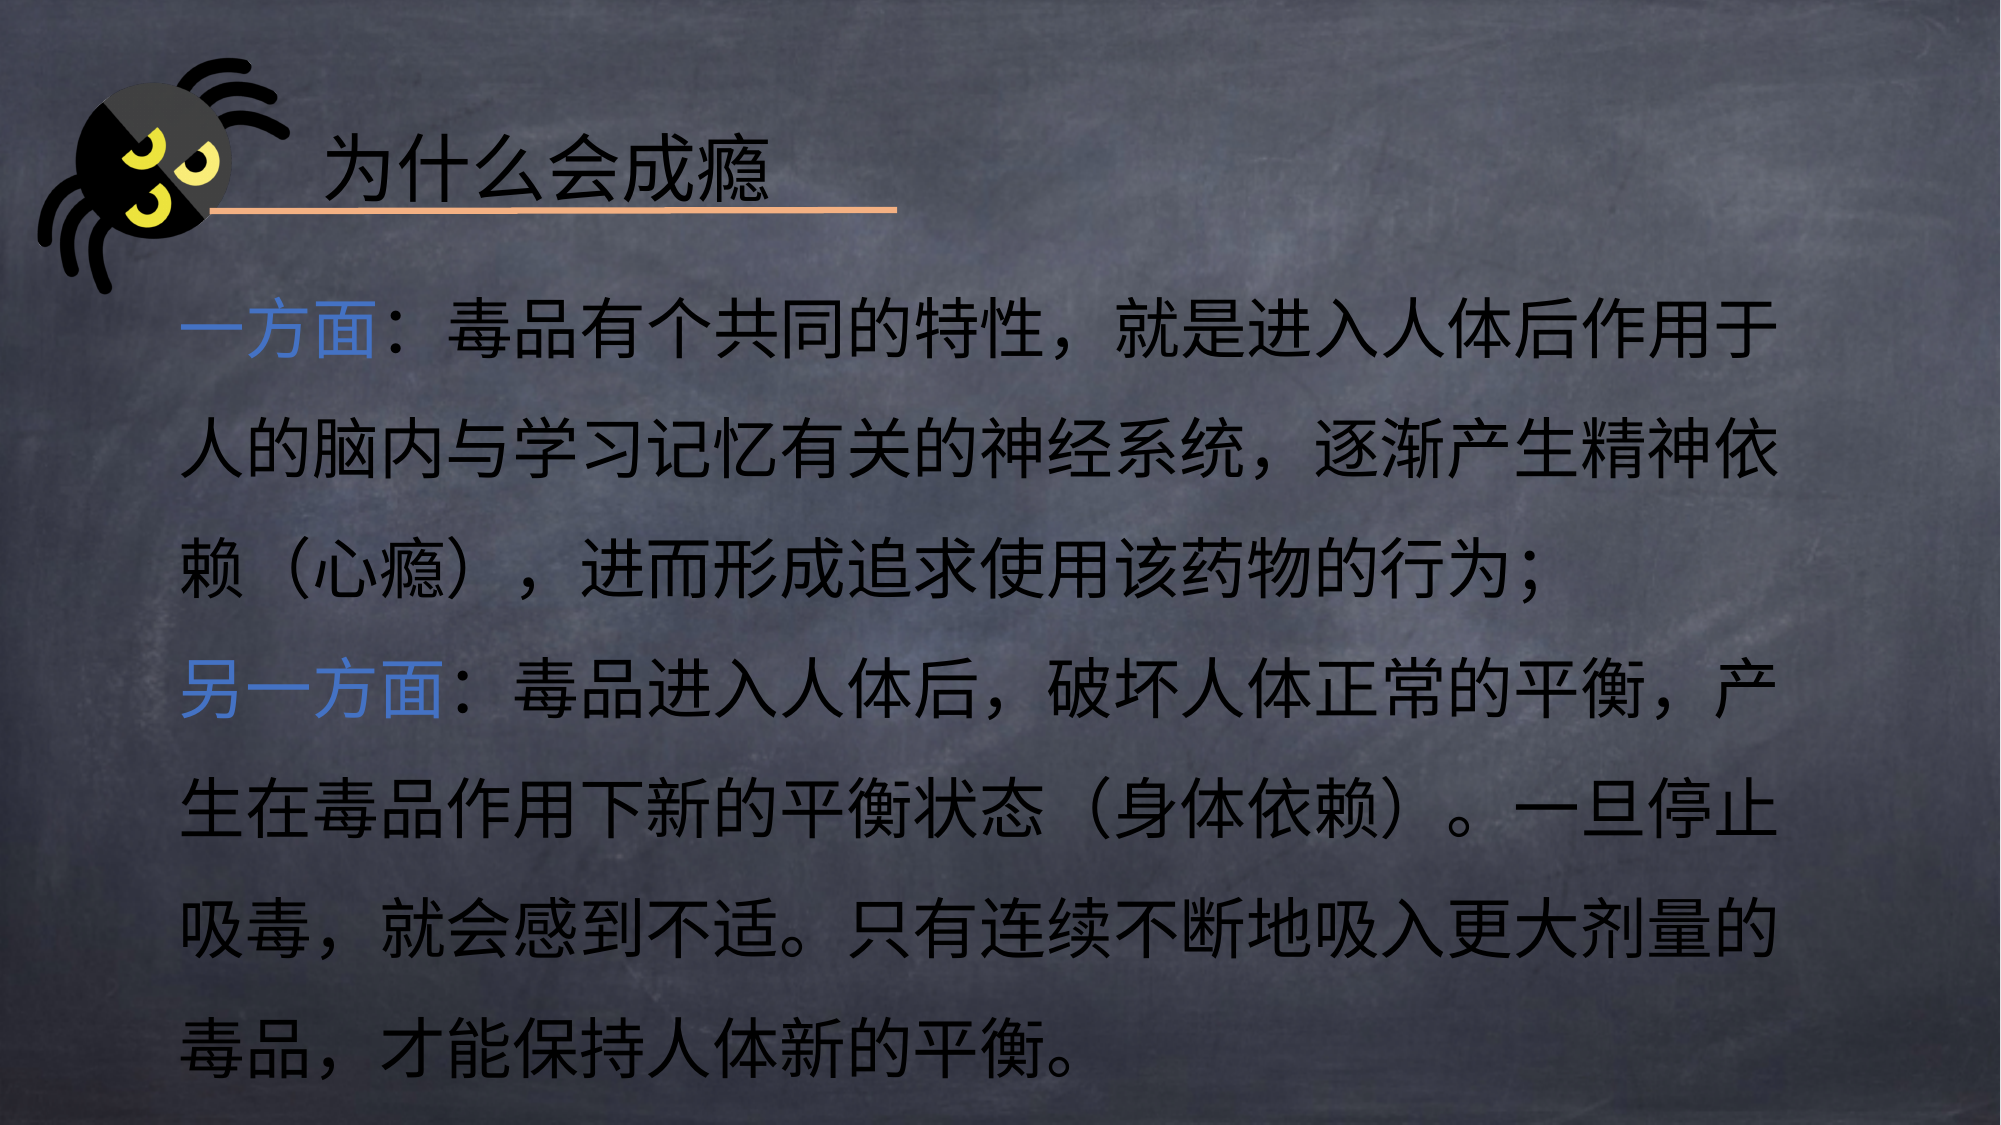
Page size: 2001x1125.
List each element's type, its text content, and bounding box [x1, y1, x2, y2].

text_box 为什么会成瘾 [307, 114, 905, 220]
picture [0, 0, 2001, 1125]
text_box 一方面：毒品有个共同的特性，就是进入人体后作用于人的脑内与学习记忆有关的神经系统，逐渐产生精神依赖（心瘾），进而形成追求使用该药物的行为； 另一方面：毒品进入人体后，破坏人体正常的平衡，产生在毒品作用下新的平衡状态（身体依赖）。一旦停止吸毒，就会感到不适。只有连续不断地吸入更大剂量的毒品，才能保持人体新的平衡。 [164, 239, 1836, 1095]
